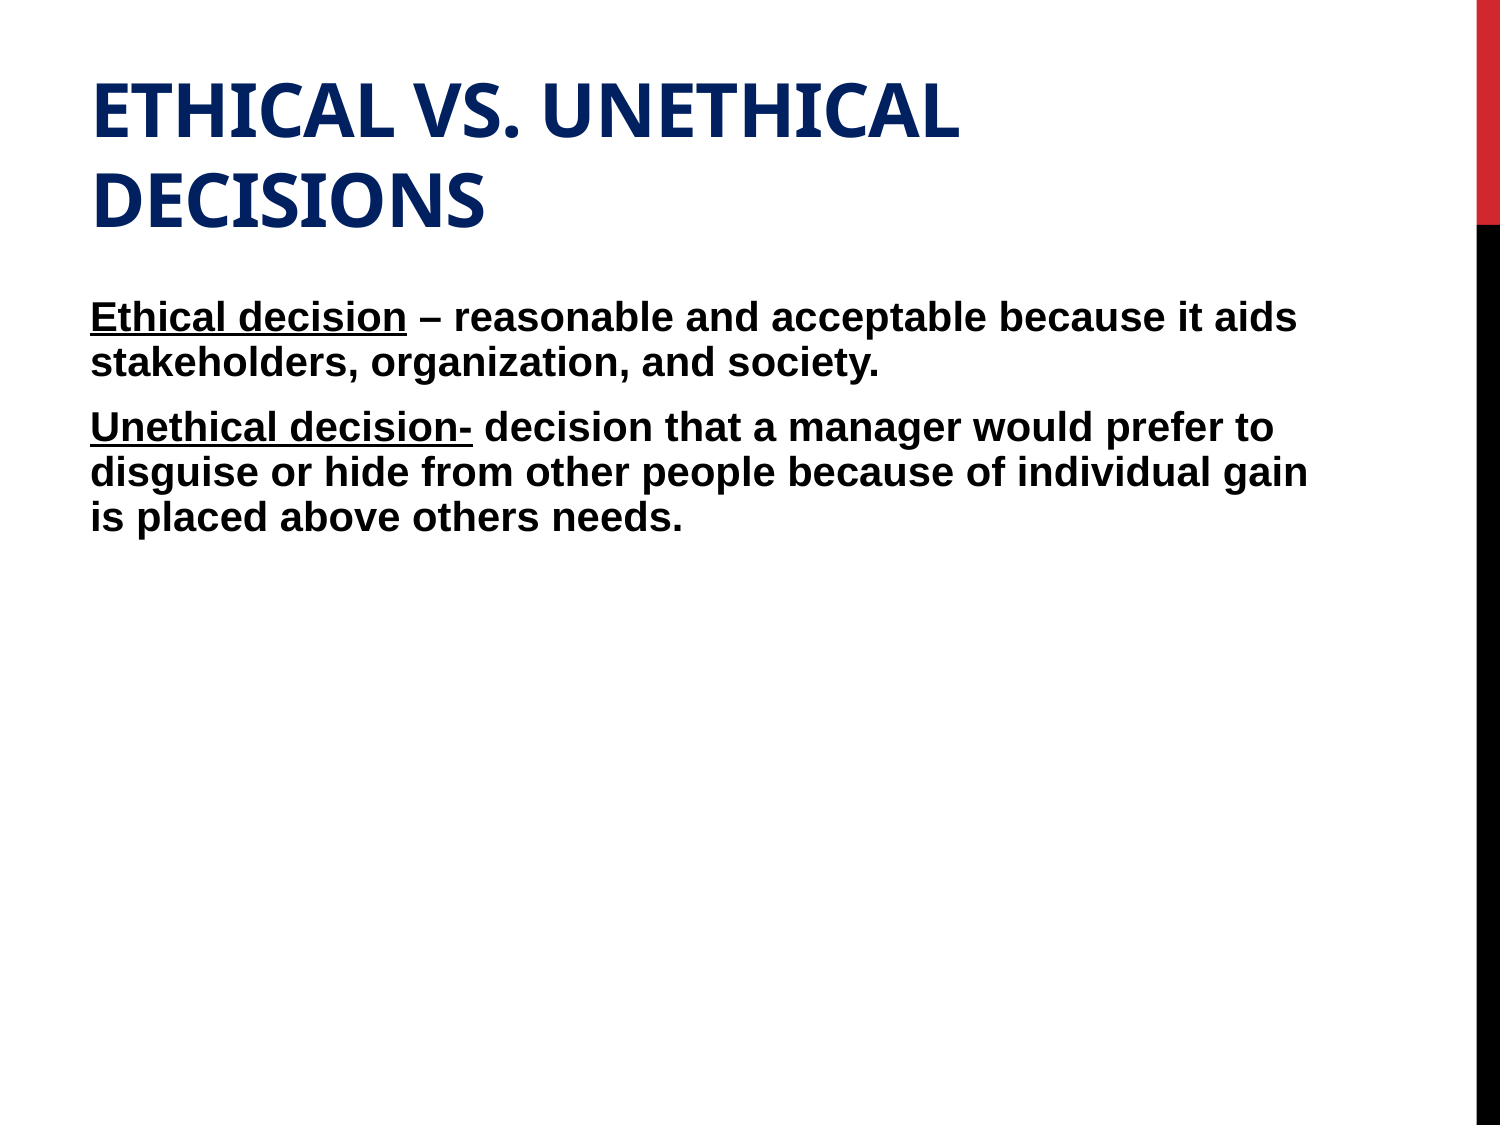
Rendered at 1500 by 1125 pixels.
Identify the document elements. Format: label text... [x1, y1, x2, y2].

title Ethical vs. Unethical Decisions [75, 25, 1025, 250]
list Ethical decision – reasonable and acceptable because it aids stakeholders, organization, and society. Unethical decision- decision that a manager would prefer to disguise or hide from other people because of individual gain is placed above others needs. [75, 287, 1325, 1005]
